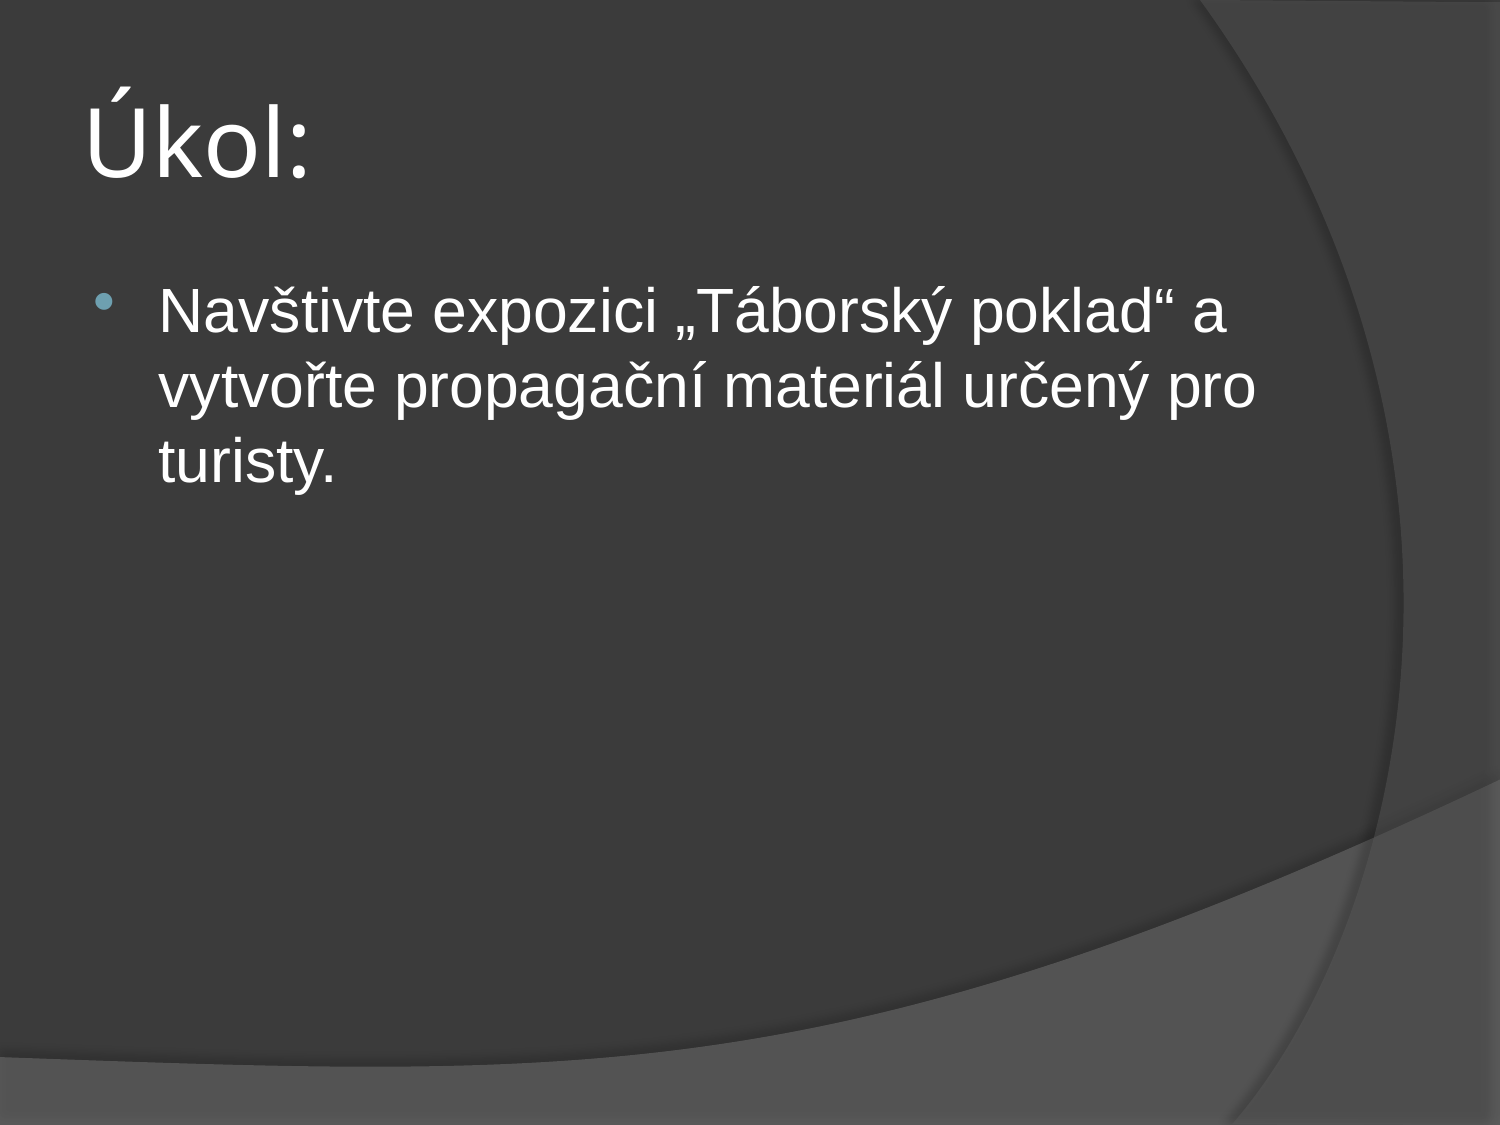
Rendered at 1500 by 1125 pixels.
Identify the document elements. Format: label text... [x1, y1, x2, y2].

title Úkol: [75, 45, 1300, 233]
list Navštivte expozici „Táborský poklad“ a vytvořte propagační materiál určený pro turisty. [75, 262, 1300, 1005]
